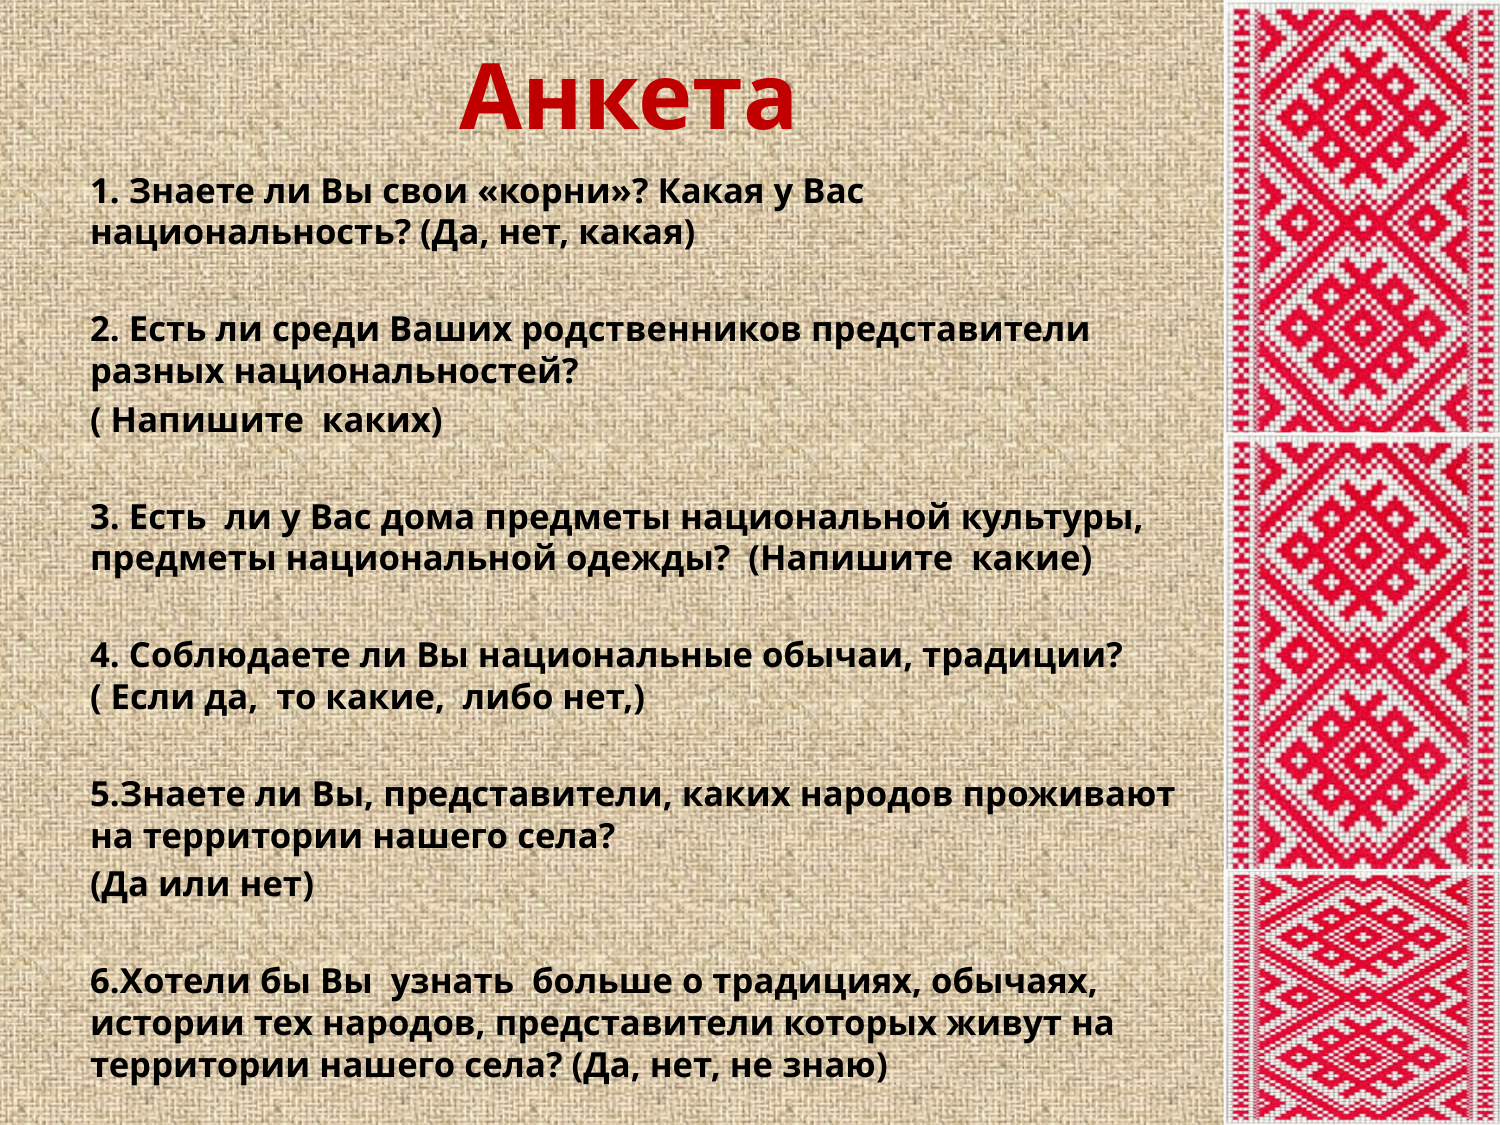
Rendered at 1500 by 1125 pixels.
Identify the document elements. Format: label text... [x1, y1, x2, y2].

text_box Анкета [29, 30, 1229, 156]
list 1. Знаете ли Вы свои «корни»? Какая у Вас национальность? (Да, нет, какая) 2. Есть ли среди Ваших родственников представители разных национальностей? ( Напишите каких) 3. Есть ли у Вас дома предметы национальной культуры, предметы национальной одежды? (Напишите какие) 4. Соблюдаете ли Вы национальные обычаи, традиции? ( Если да, то какие, либо нет,) 5.Знаете ли Вы, представители, каких народов проживают на территории нашего села? (Да или нет) 6.Хотели бы Вы узнать больше о традициях, обычаях, истории тех народов, представители которых живут на территории нашего села? (Да, нет, не знаю) [75, 160, 1199, 1094]
title [76, 156, 571, 160]
picture [1138, 433, 1500, 1125]
picture [1224, 362, 1500, 432]
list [1138, 84, 1500, 362]
picture [1224, 0, 1500, 84]
